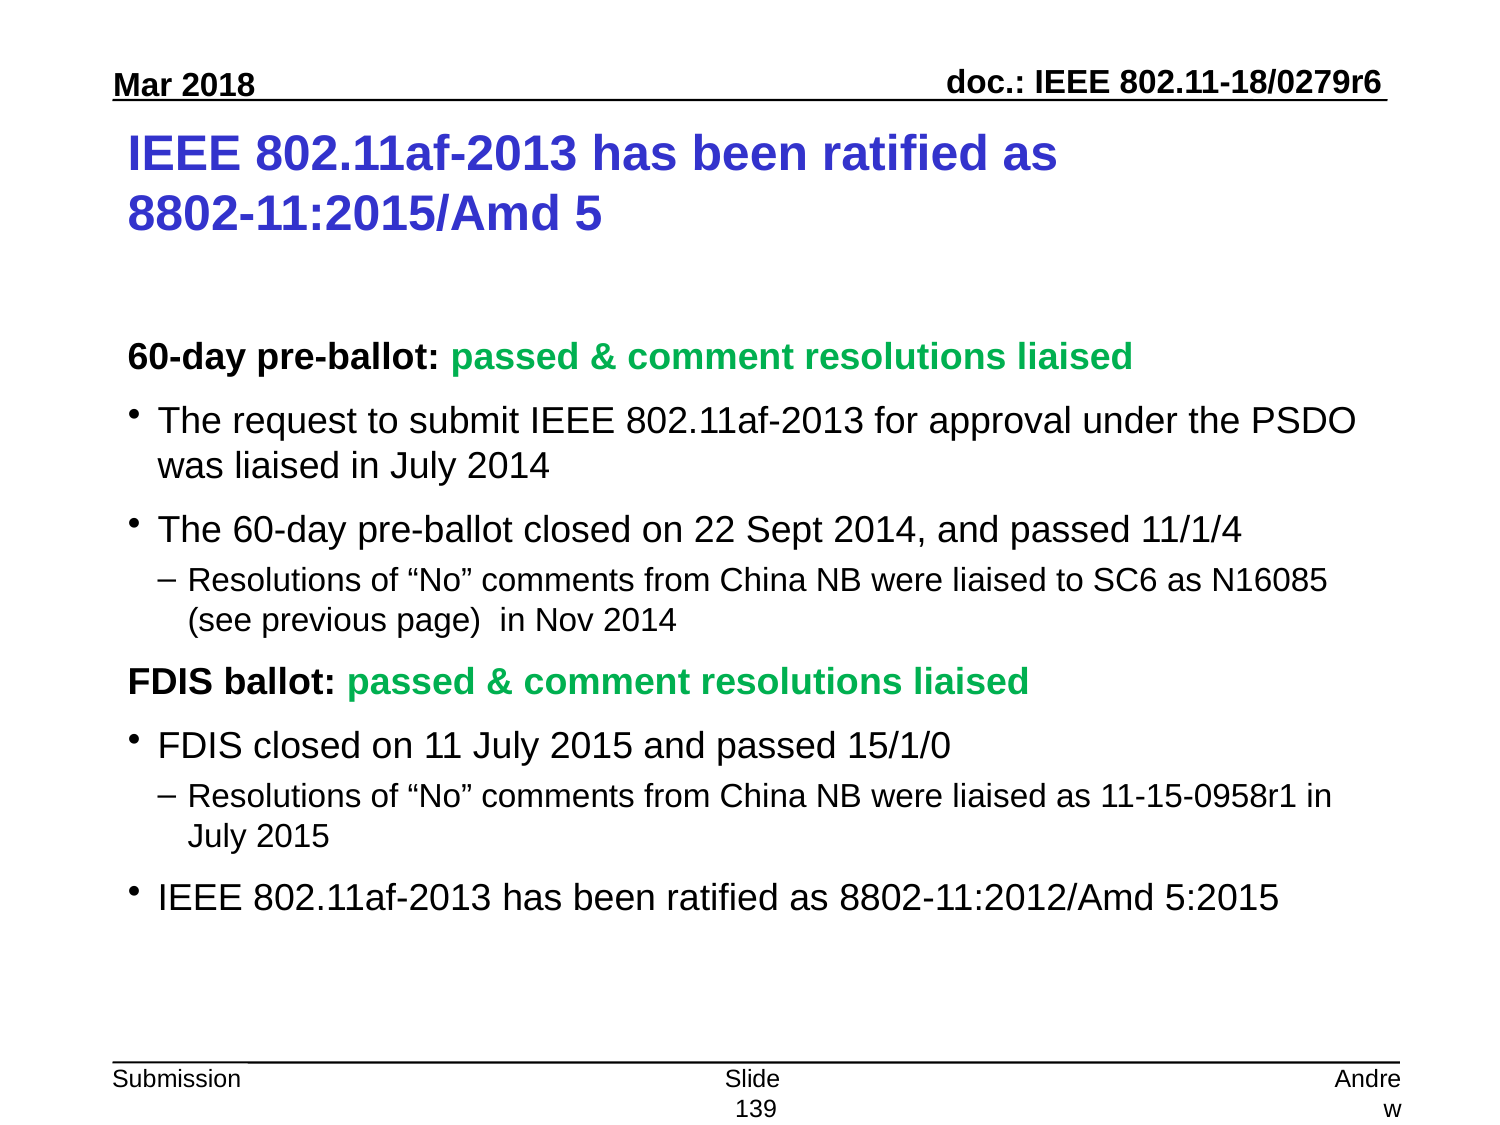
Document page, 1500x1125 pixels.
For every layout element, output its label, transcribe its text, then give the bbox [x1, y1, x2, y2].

slide_number Slide 139 [709, 1061, 803, 1093]
title IEEE 802.11af-2013 has been ratified as 8802-11:2015/Amd 5 [112, 112, 1475, 288]
list 60-day pre-ballot: passed & comment resolutions liaised The request to submit IEEE 802.11af-2013 for approval under the PSDO was liaised in July 2014 The 60-day pre-ballot closed on 22 Sept 2014, and passed 11/1/4 Resolutions of “No” comments from China NB were liaised to SC6 as N16085 (see previous page) in Nov 2014 FDIS ballot: passed & comment resolutions liaised FDIS closed on 11 July 2015 and passed 15/1/0 Resolutions of “No” comments from China NB were liaised as 11-15-0958r1 in July 2015 IEEE 802.11af-2013 has been ratified as 8802-11:2012/Amd 5:2015 [112, 324, 1388, 1000]
footer Andrew Myles, Cisco [1320, 1061, 1402, 1093]
